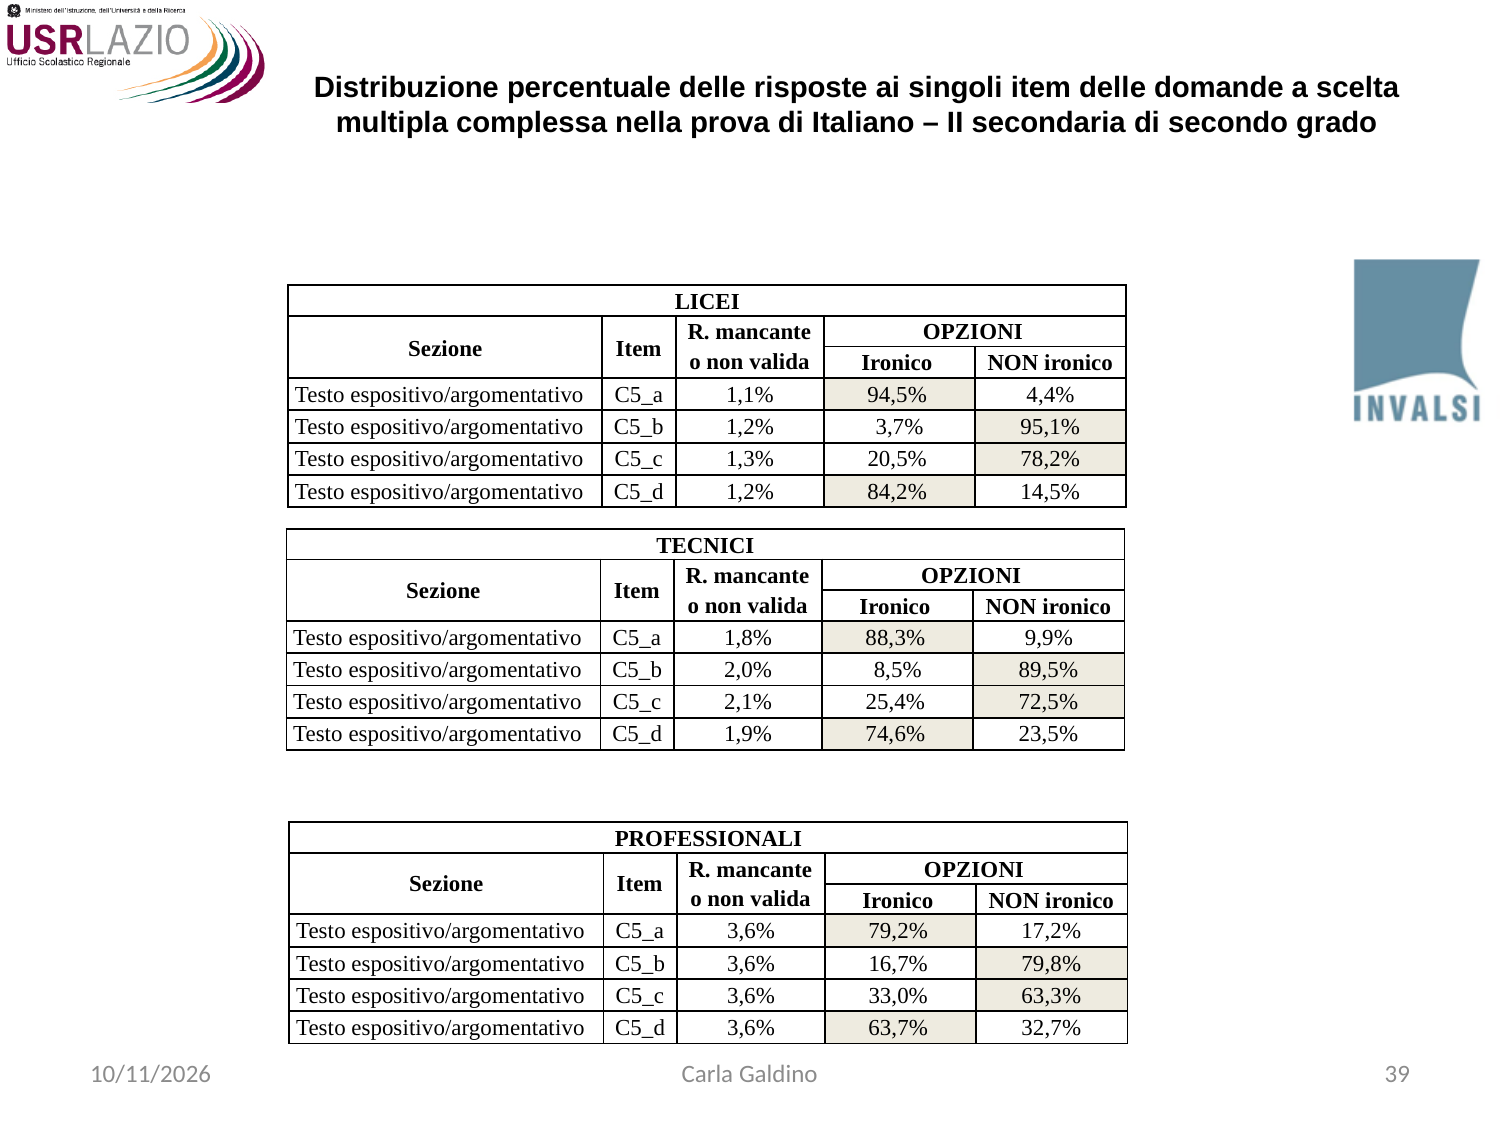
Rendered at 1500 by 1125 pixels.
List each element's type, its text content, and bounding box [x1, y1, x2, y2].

table_cell 1,2% [677, 476, 823, 506]
table_cell C5_a [604, 915, 676, 946]
table_cell 3,6% [678, 948, 824, 978]
table_cell 14,5% [976, 476, 1125, 506]
table_cell Item [601, 560, 673, 620]
table_cell 89,5% [974, 654, 1124, 685]
table_cell C5_c [604, 980, 676, 1010]
table_cell 1,3% [677, 444, 823, 474]
table_cell 1,1% [677, 379, 823, 409]
table_cell OPZIONI [825, 341, 1125, 346]
table_cell C5_b [601, 654, 673, 685]
table_cell 2,0% [675, 654, 821, 685]
table_cell Item [603, 341, 675, 377]
table_cell 9,9% [974, 622, 1124, 652]
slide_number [75, 1042, 425, 1103]
table_cell C5_a [601, 622, 673, 652]
table_header TECNICI [287, 530, 1124, 559]
table_cell 33,0% [826, 980, 975, 1010]
table_cell 2,1% [675, 686, 821, 717]
table_cell Ironico [823, 591, 972, 620]
table_cell R. mancante o non valida [677, 341, 823, 377]
table_cell OPZIONI [826, 854, 1127, 883]
table_cell C5_d [603, 476, 675, 506]
table_cell Testo espositivo/argomentativo [287, 622, 600, 652]
table_cell C5_a [603, 379, 675, 409]
table_cell Ironico [825, 347, 974, 377]
table_cell Testo espositivo/argomentativo [287, 719, 600, 749]
table_cell C5_b [603, 411, 675, 442]
table_cell NON ironico [977, 885, 1127, 913]
table_header PROFESSIONALI [290, 823, 1127, 852]
table_cell Testo espositivo/argomentativo [289, 379, 601, 409]
table_cell R. mancante o non valida [675, 560, 821, 620]
table_cell 16,7% [826, 948, 975, 978]
picture [1345, 244, 1500, 437]
table_cell C5_c [603, 444, 675, 474]
table_cell 1,9% [675, 719, 821, 749]
table_cell C5_d [604, 1012, 676, 1042]
table_cell 23,5% [974, 719, 1124, 749]
table_cell Item [604, 854, 676, 913]
table_cell C5_c [601, 686, 673, 717]
table_cell 20,5% [825, 444, 974, 474]
table_cell OPZIONI [823, 560, 1124, 589]
table_cell 3,6% [678, 915, 824, 946]
table_cell Sezione [287, 560, 600, 620]
table_cell 84,2% [825, 476, 974, 506]
table_cell 79,8% [977, 948, 1127, 978]
table_cell R. mancante o non valida [678, 854, 824, 913]
text_box [0, 265, 1340, 341]
table_cell 72,5% [974, 686, 1124, 717]
table_cell 17,2% [977, 915, 1127, 946]
table_cell Testo espositivo/argomentativo [287, 654, 600, 685]
table_cell Sezione [289, 341, 601, 377]
table_cell 78,2% [976, 444, 1125, 474]
table_cell Testo espositivo/argomentativo [289, 444, 601, 474]
table_cell 74,6% [823, 719, 972, 749]
table_cell Testo espositivo/argomentativo [287, 686, 600, 717]
table_cell Testo espositivo/argomentativo [289, 476, 601, 506]
table_cell 79,2% [826, 915, 975, 946]
table_cell NON ironico [974, 591, 1124, 620]
table_cell 8,5% [823, 654, 972, 685]
table_cell 32,7% [977, 1012, 1127, 1043]
table_cell 3,7% [825, 411, 974, 442]
table_cell 95,1% [976, 411, 1125, 442]
table_cell 1,8% [675, 622, 821, 652]
table_cell NON ironico [976, 347, 1125, 377]
table_cell 3,6% [678, 980, 824, 1010]
table_cell 88,3% [823, 622, 972, 652]
table_cell 1,2% [677, 411, 823, 442]
table_cell 4,4% [976, 379, 1125, 409]
table_cell Testo espositivo/argomentativo [289, 411, 601, 442]
title Distribuzione percentuale delle risposte ai singoli item delle domande a scelta multipla complessa nella prova di Italiano – II secondaria di secondo grado [289, 45, 1425, 233]
table_cell Sezione [290, 854, 603, 913]
table_cell 63,7% [826, 1012, 975, 1042]
table_cell 63,3% [977, 980, 1127, 1010]
table_cell C5_d [601, 719, 673, 749]
table_cell 94,5% [825, 379, 974, 409]
table_cell Testo espositivo/argomentativo [290, 1012, 603, 1043]
table_cell Testo espositivo/argomentativo [290, 980, 603, 1010]
table_cell C5_b [604, 948, 676, 978]
table_cell Testo espositivo/argomentativo [290, 948, 603, 978]
table_cell Ironico [826, 885, 975, 913]
slide_number 39 [1074, 1042, 1425, 1103]
table_cell 25,4% [823, 686, 972, 717]
picture [0, 0, 267, 104]
table_cell 3,6% [678, 1012, 824, 1042]
footer Carla Galdino [512, 1042, 988, 1103]
table_cell Testo espositivo/argomentativo [290, 915, 603, 946]
